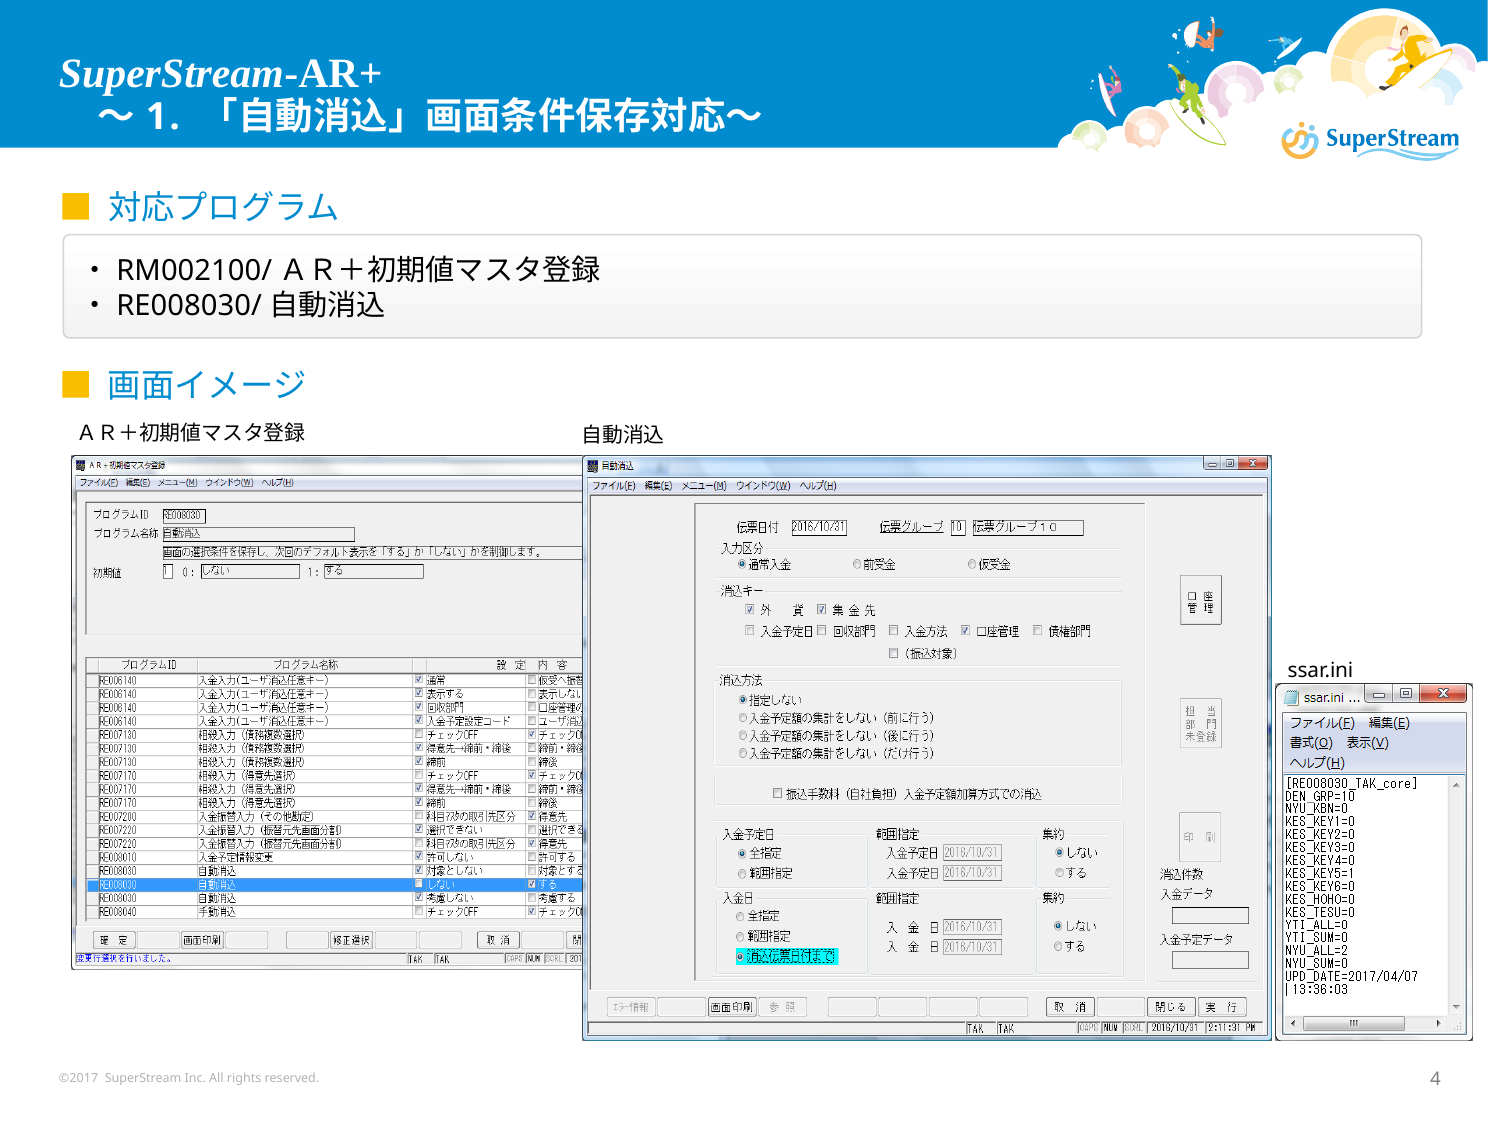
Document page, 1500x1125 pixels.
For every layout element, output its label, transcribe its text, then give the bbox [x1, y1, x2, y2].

title SuperStream-AR+ ～1. 「自動消込」画面条件保存対応～ [59, 19, 1099, 138]
text_box ＡＲ＋初期値マスタ登録 [76, 419, 313, 445]
picture [71, 455, 1272, 1041]
text_box ■ 対応プログラム [44, 178, 355, 234]
text_box ssar.ini [1287, 656, 1468, 682]
picture [1275, 683, 1473, 1042]
slide_number 4 [1381, 1062, 1441, 1093]
text_box ■ 画面イメージ [44, 356, 322, 412]
text_box 自動消込 [581, 422, 818, 448]
footer ©2017 SuperStream Inc. All rights reserved. [59, 1057, 414, 1087]
text_box ・RM002100/ＡＲ＋初期値マスタ登録 ・RE008030/自動消込 [63, 234, 1422, 338]
